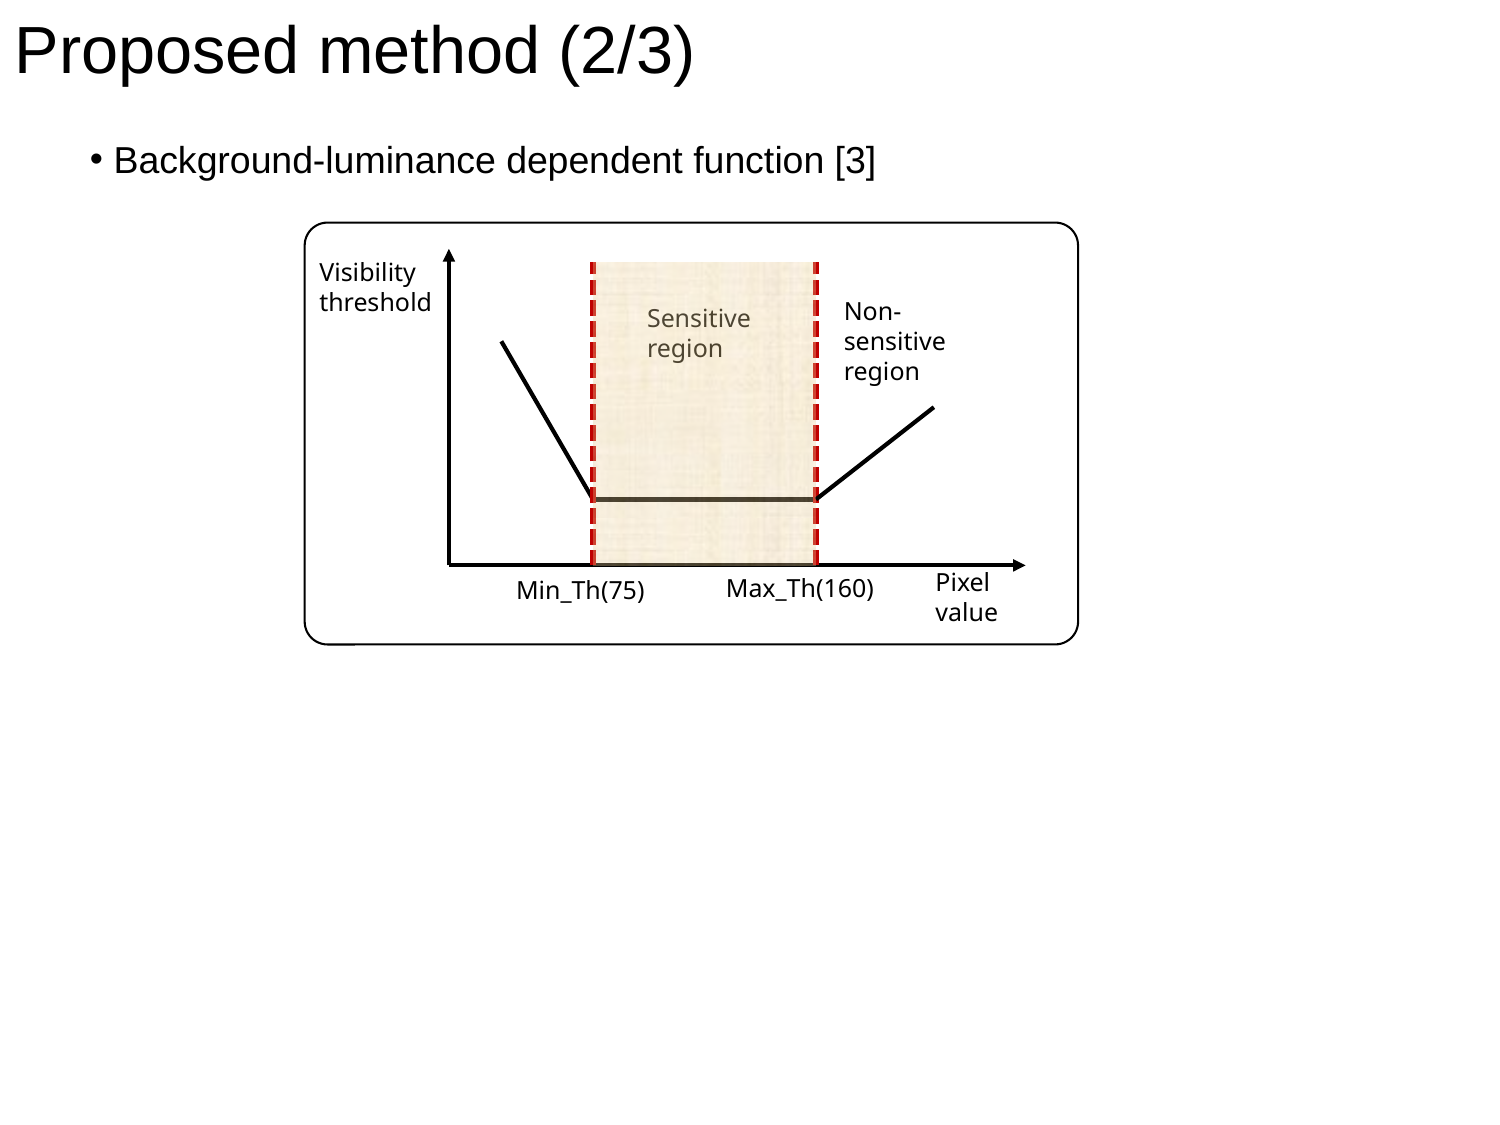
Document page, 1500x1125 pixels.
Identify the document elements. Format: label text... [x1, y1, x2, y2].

text_box Proposed method (2/3) [0, 0, 1500, 95]
text_box Background-luminance dependent function [3] [75, 128, 892, 189]
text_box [304, 222, 1079, 645]
